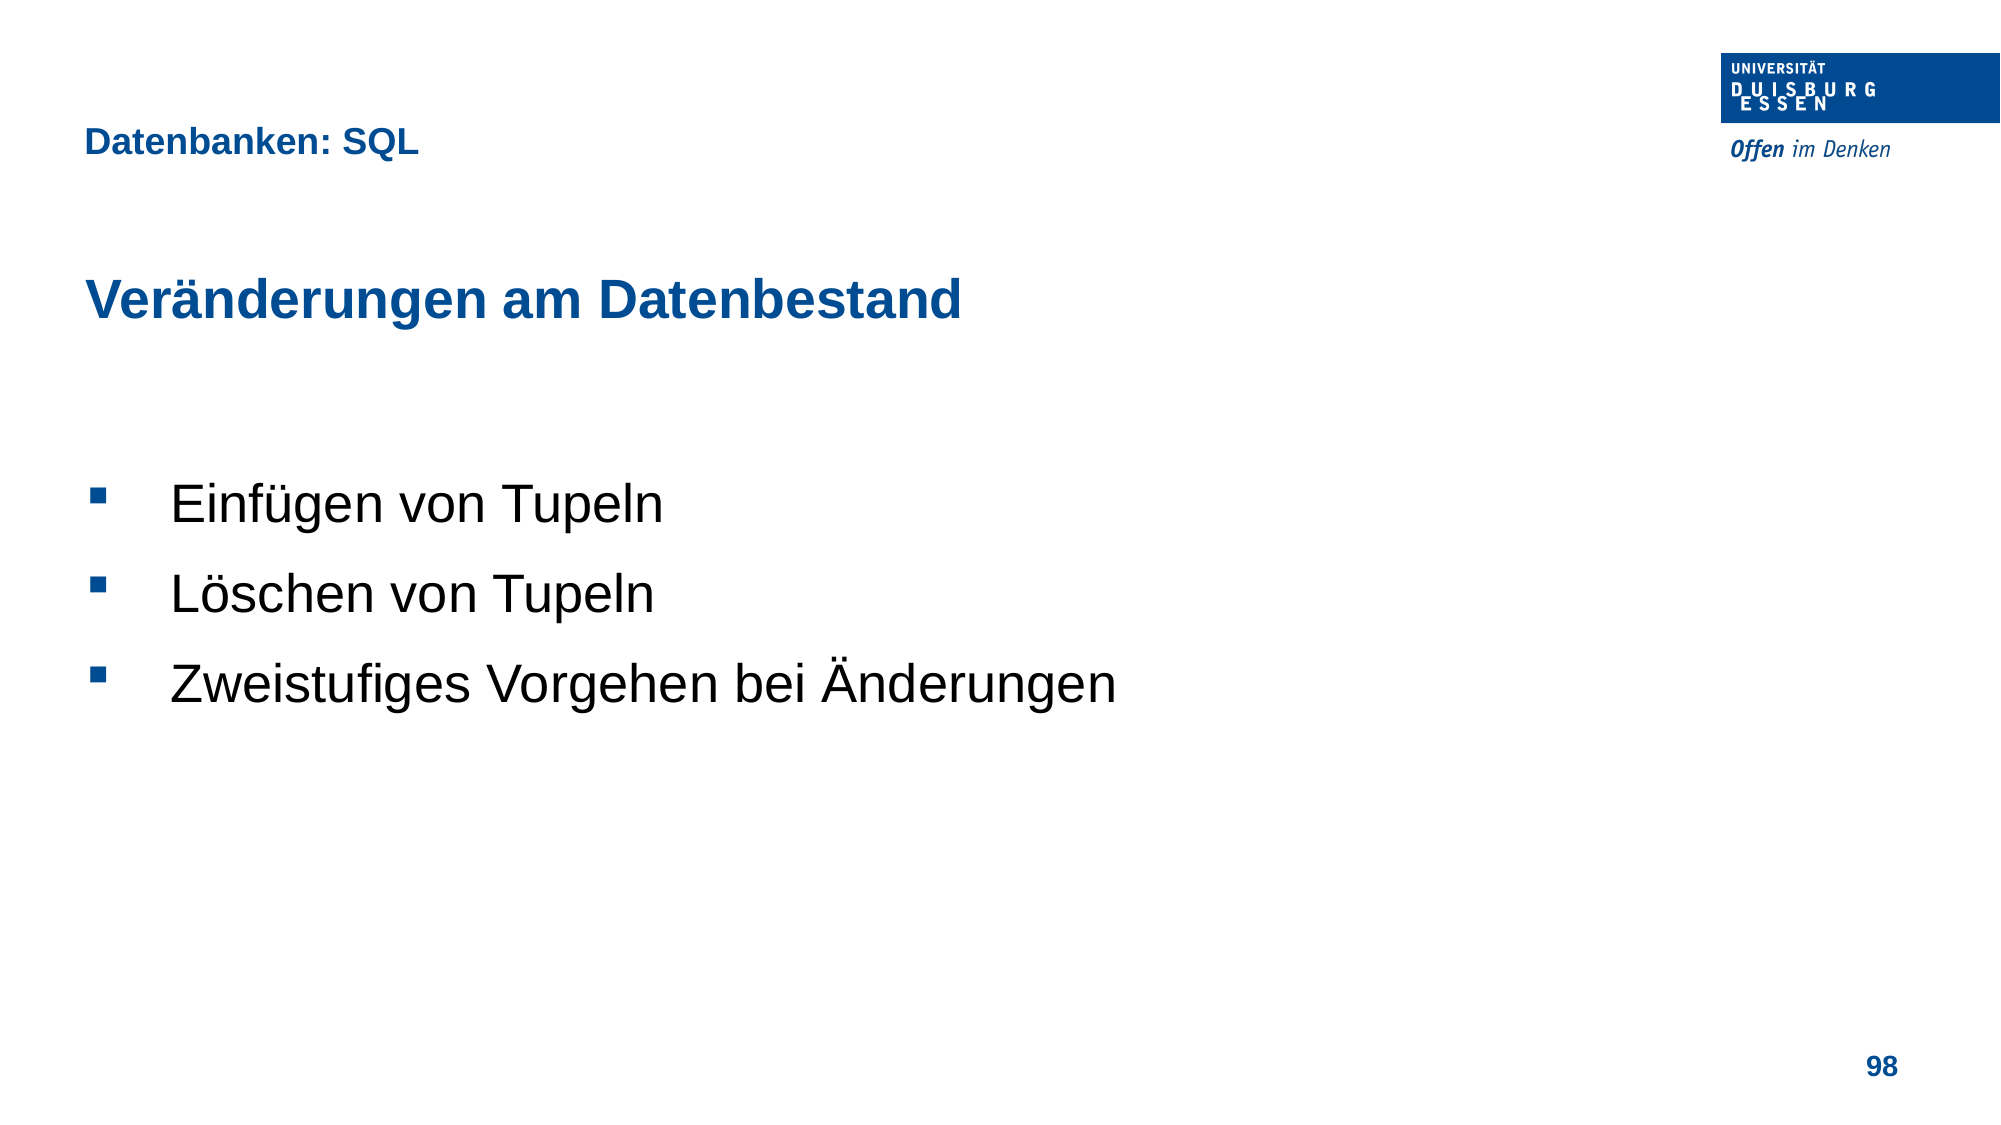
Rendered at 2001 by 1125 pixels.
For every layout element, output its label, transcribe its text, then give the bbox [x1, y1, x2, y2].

list Veränderungen am Datenbestand [85, 263, 1696, 338]
list Datenbanken: SQL [84, 121, 1694, 163]
picture [1721, 53, 2000, 162]
slide_number 98 [1677, 1039, 1914, 1081]
list Einfügen von Tupeln Löschen von Tupeln Zweistufiges Vorgehen bei Änderungen [85, 468, 1914, 1040]
